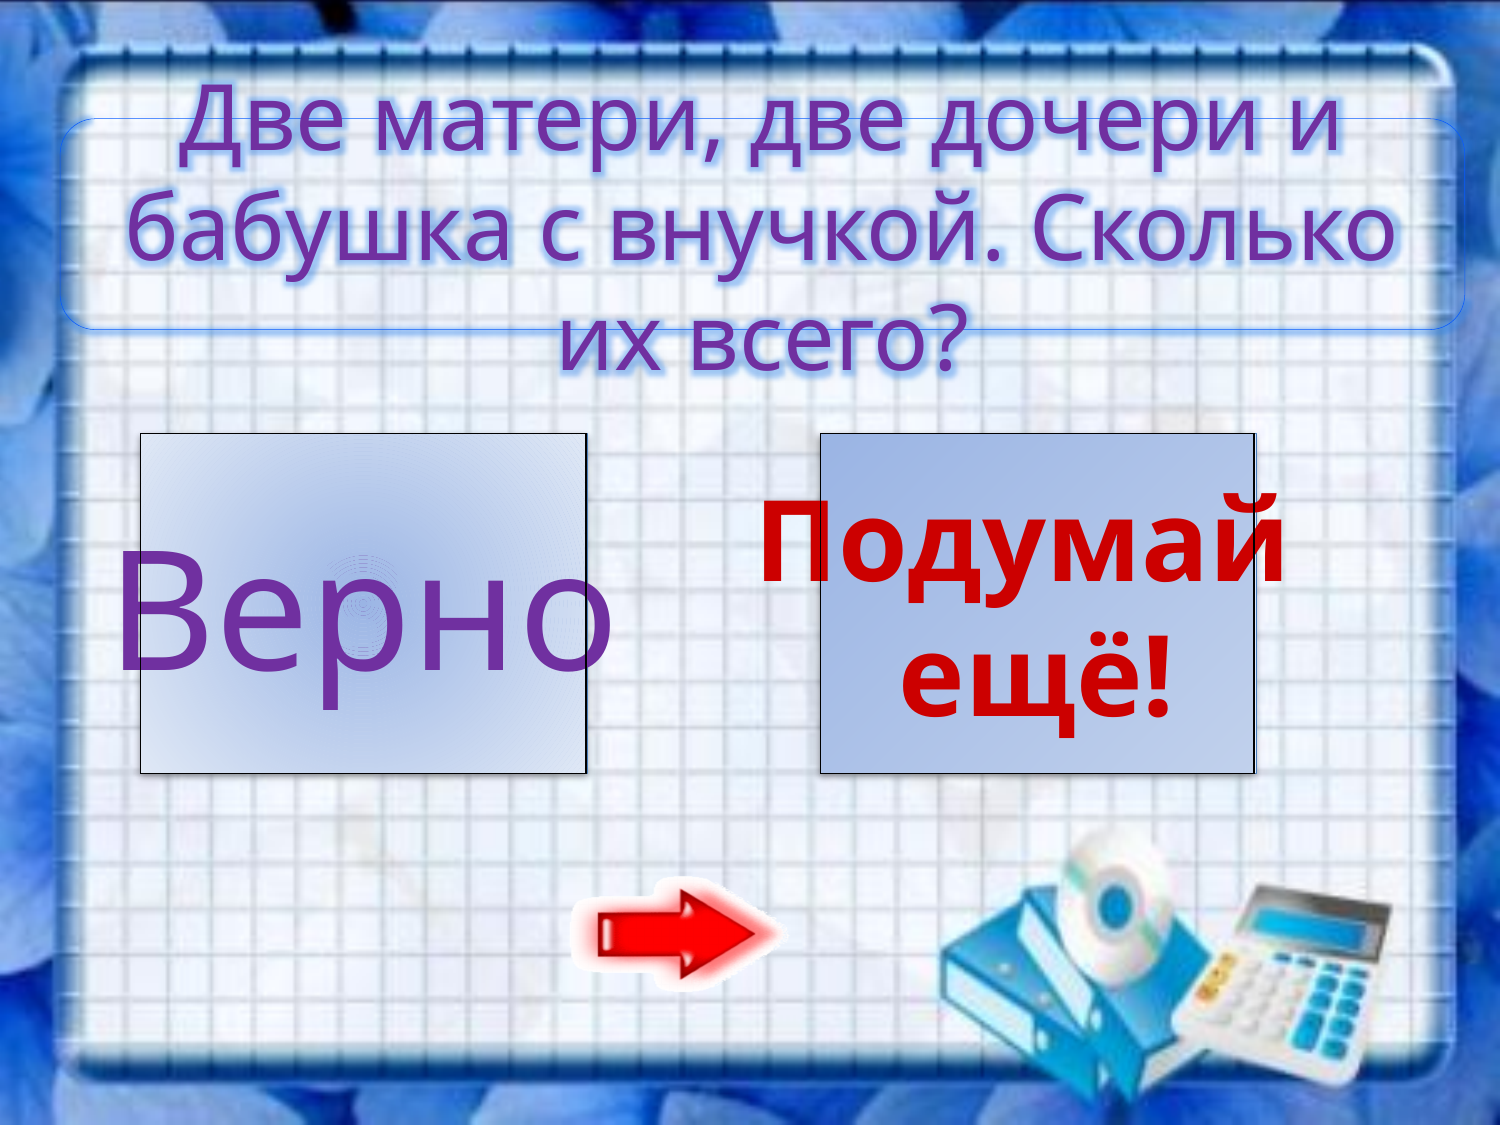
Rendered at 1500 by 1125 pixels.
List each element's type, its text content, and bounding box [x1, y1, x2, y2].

picture [0, 0, 1500, 1125]
text_box Две матери, две дочери и бабушка с внучкой. Сколько их всего? [58, 116, 1467, 332]
text_box [140, 433, 586, 774]
text_box [820, 433, 1254, 774]
